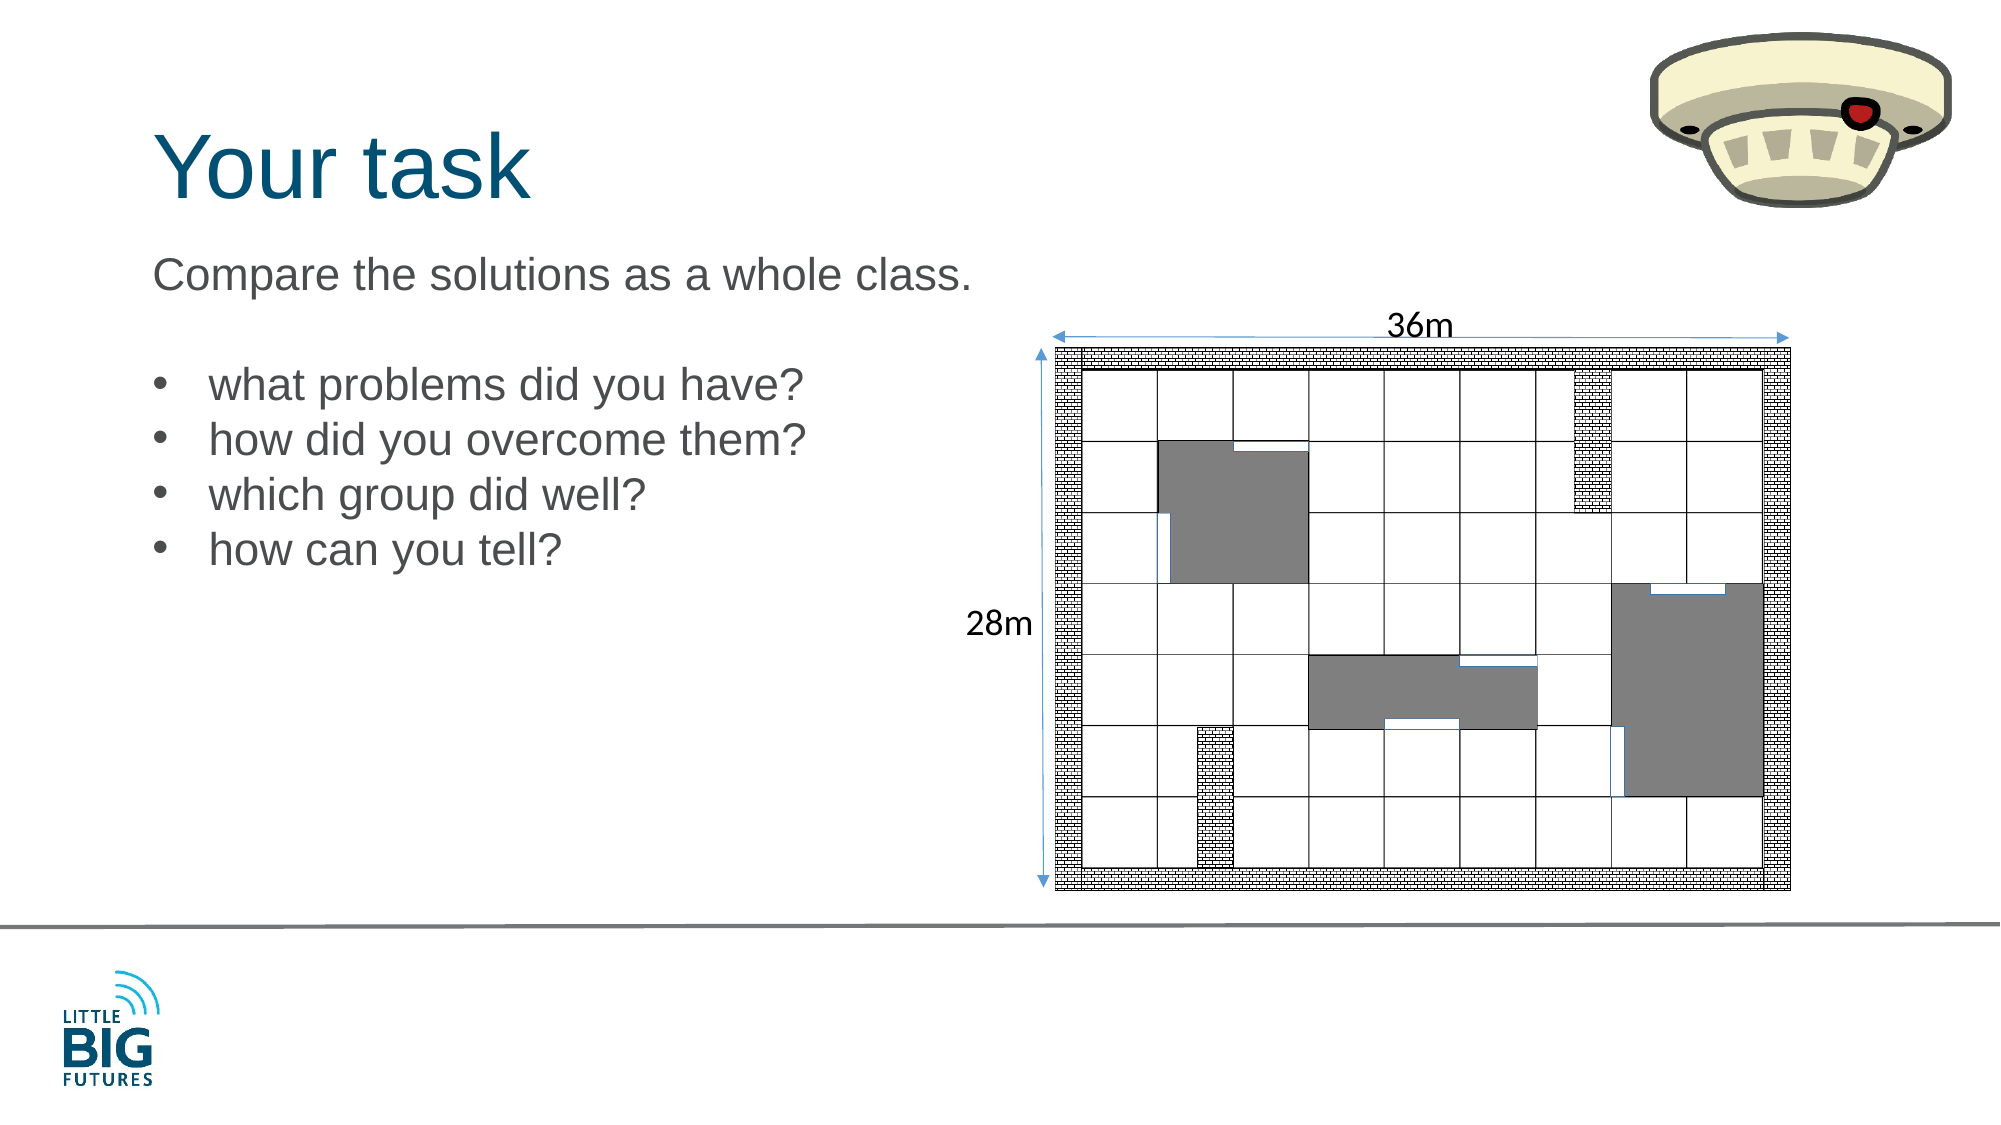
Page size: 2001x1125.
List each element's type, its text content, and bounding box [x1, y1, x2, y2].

picture [1650, 32, 1952, 208]
text_box Compare the solutions as a whole class. what problems did you have? how did you overcome them? which group did well? how can you tell? [137, 237, 1733, 582]
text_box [950, 292, 1802, 901]
title Your task [137, 59, 1863, 278]
picture [27, 938, 196, 1118]
